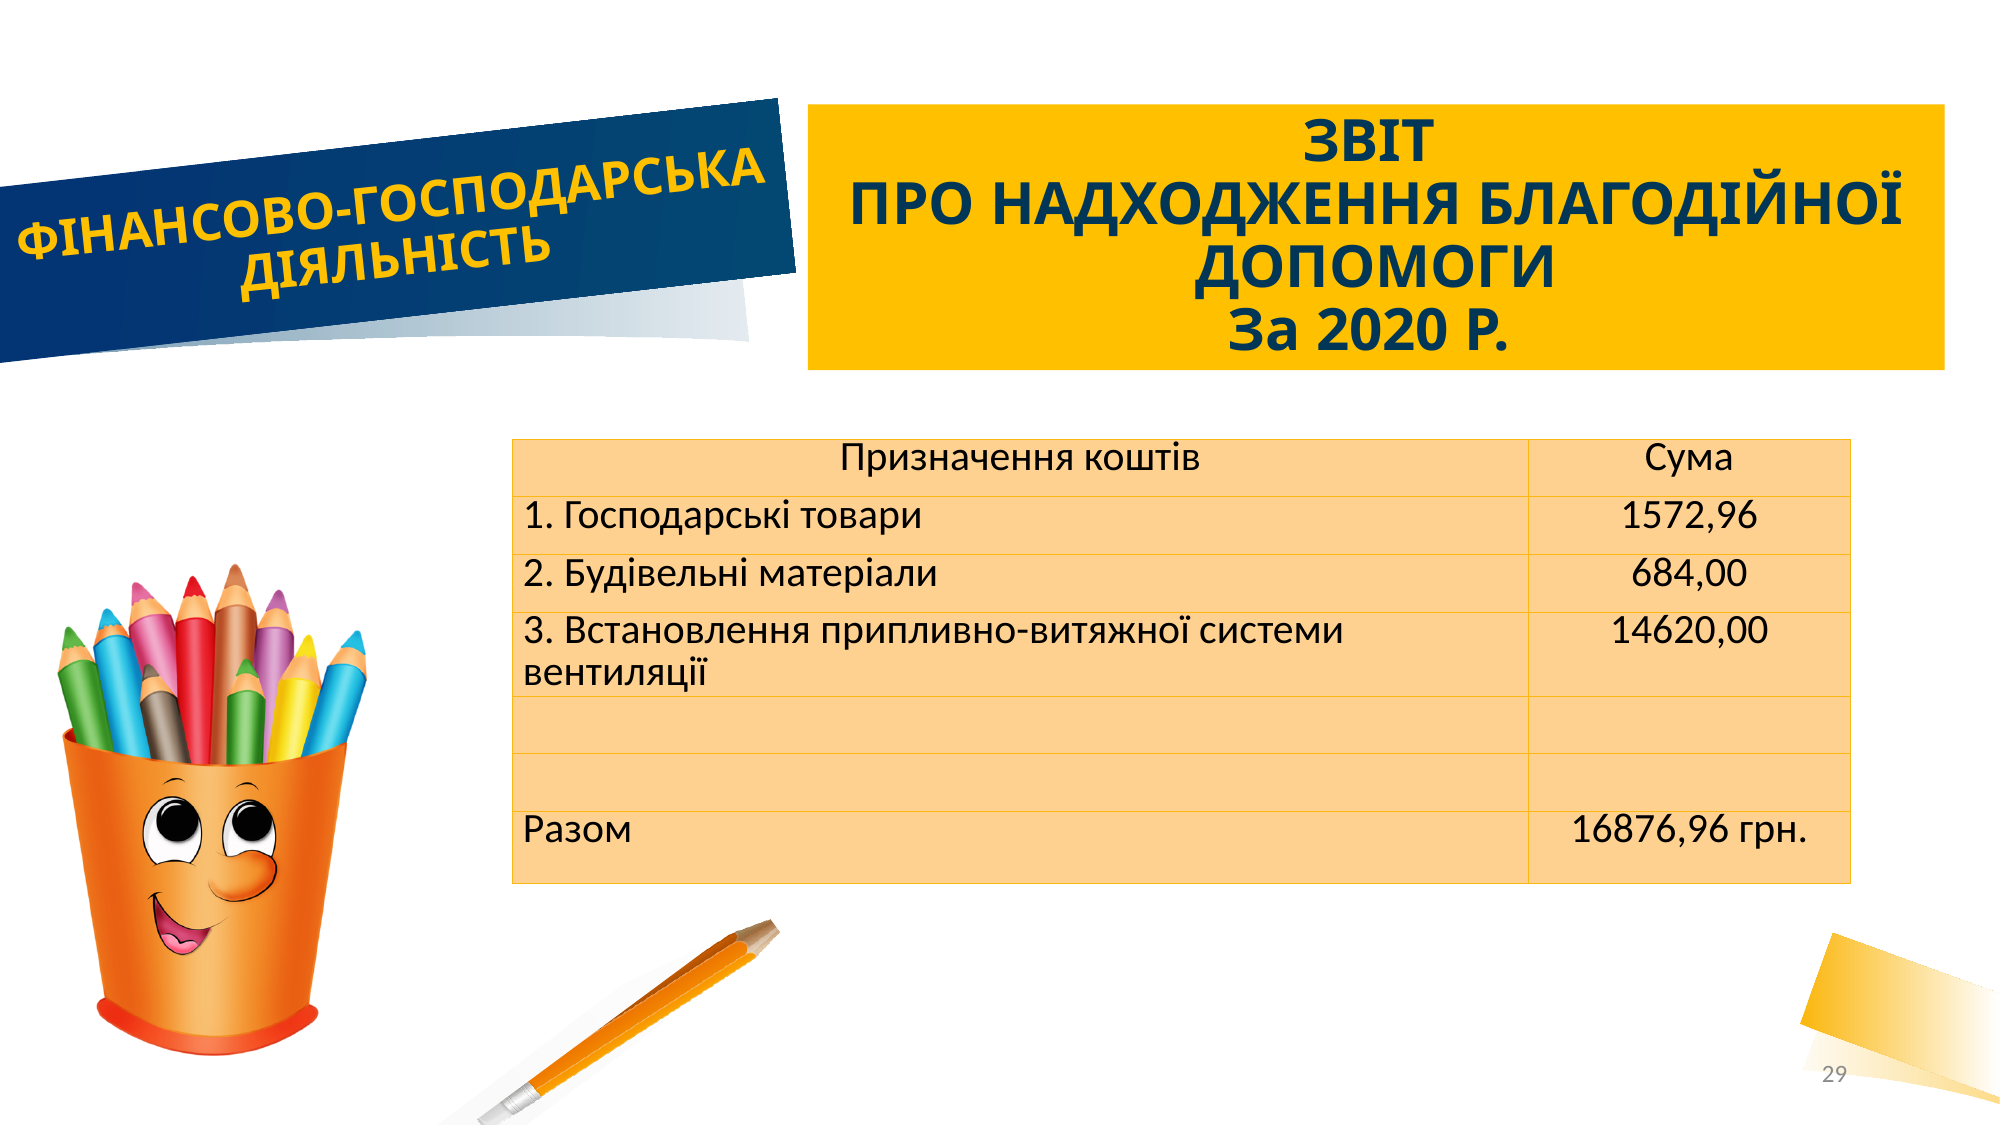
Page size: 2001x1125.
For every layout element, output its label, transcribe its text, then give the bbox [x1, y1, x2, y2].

table_cell Разом [513, 812, 1528, 883]
table_cell 14620,00 [1529, 613, 1850, 696]
picture [47, 562, 376, 1071]
text_box ЗВІТ ПРО НАДХОДЖЕННЯ БЛАГОДІЙНОЇ ДОПОМОГИ За 2020 Р. [807, 104, 1945, 371]
table_header Сума [1529, 440, 1850, 496]
picture [469, 908, 803, 1125]
table_cell 2. Будівельні матеріали [513, 555, 1528, 612]
table_cell [1529, 754, 1850, 811]
slide_number 29 [1412, 1042, 1863, 1103]
table_cell [1529, 697, 1850, 753]
table_cell 16876,96 грн. [1529, 812, 1850, 883]
title ФІНАНСОВО-ГОСПОДАРСЬКА ДІЯЛЬНІСТЬ [0, 104, 795, 361]
table_cell [513, 754, 1528, 811]
table_cell [513, 697, 1528, 753]
table_cell 1. Господарські товари [513, 497, 1528, 554]
table_cell 1572,96 [1529, 497, 1850, 554]
table_header Призначення коштів [513, 440, 1528, 496]
table_cell 3. Встановлення припливно-витяжної системи вентиляції [513, 613, 1528, 696]
table_cell 684,00 [1529, 555, 1850, 612]
